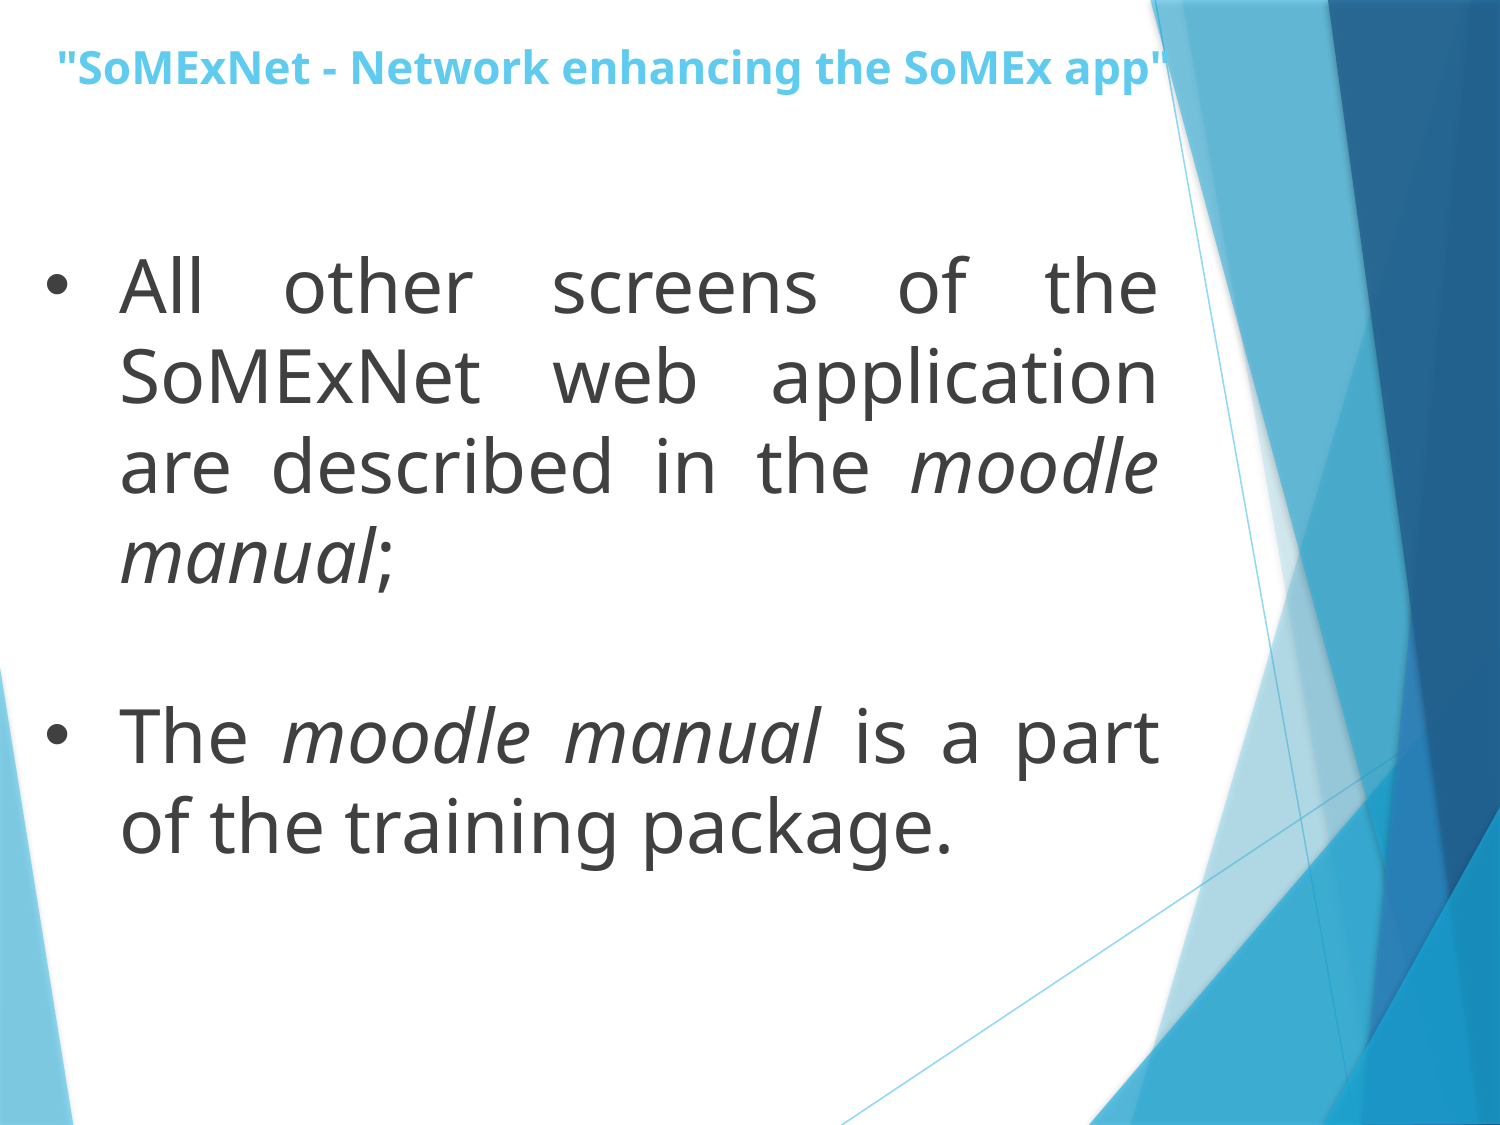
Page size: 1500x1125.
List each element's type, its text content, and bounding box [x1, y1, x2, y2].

title "SoMExNet - Network enhancing the SoMEx app" [41, 30, 1415, 114]
text_box All other screens of the SoMExNet web application are described in the moodle manual; The moodle manual is a part of the training package. [29, 231, 1176, 877]
